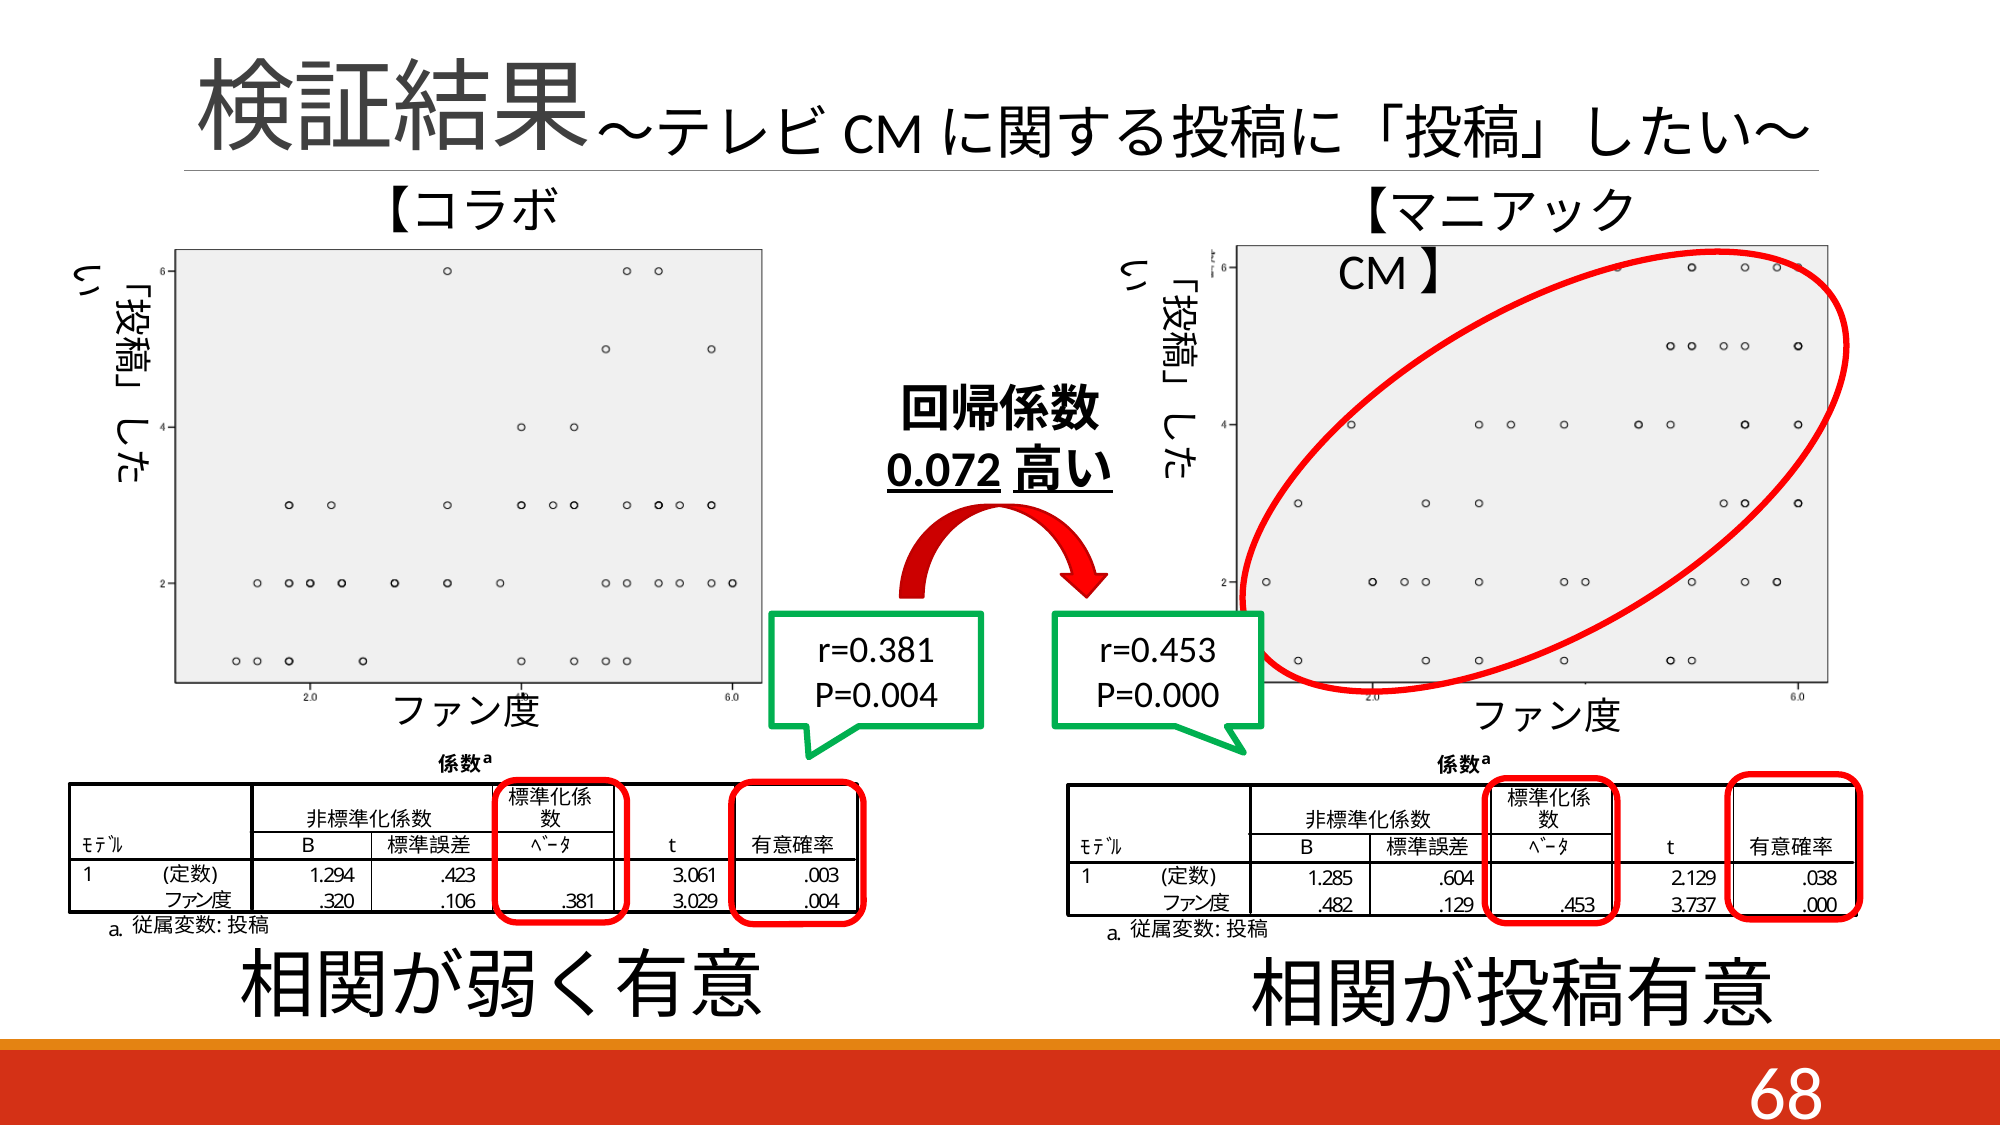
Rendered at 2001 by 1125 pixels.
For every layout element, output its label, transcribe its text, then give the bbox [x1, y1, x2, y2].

picture [1207, 233, 1842, 713]
text_box 「投稿」したい [1135, 241, 1204, 525]
text_box 回帰係数 0.072高い [871, 368, 1129, 504]
text_box 【マニアックCM】 [1323, 172, 1703, 230]
text_box 相関が弱く有意 [224, 974, 780, 1035]
title 検証結果 [180, 28, 1830, 171]
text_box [1051, 730, 1906, 972]
slide_number 68 [1624, 1059, 1840, 1120]
text_box ファン度 [375, 714, 561, 728]
text_box [898, 504, 1109, 599]
text_box ～テレビCMに関する投稿に「投稿」したい～ [581, 87, 1827, 173]
picture [154, 237, 776, 707]
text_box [52, 731, 908, 967]
text_box 「投稿」したい [88, 246, 152, 533]
text_box ファン度 [1457, 722, 1642, 728]
text_box r=0.381 P=0.004 [770, 612, 983, 728]
text_box r=0.453 P=0.000 [1053, 612, 1263, 728]
text_box 【コラボCM】 [346, 170, 648, 234]
text_box 相関が投稿有意 [1235, 978, 1791, 1043]
